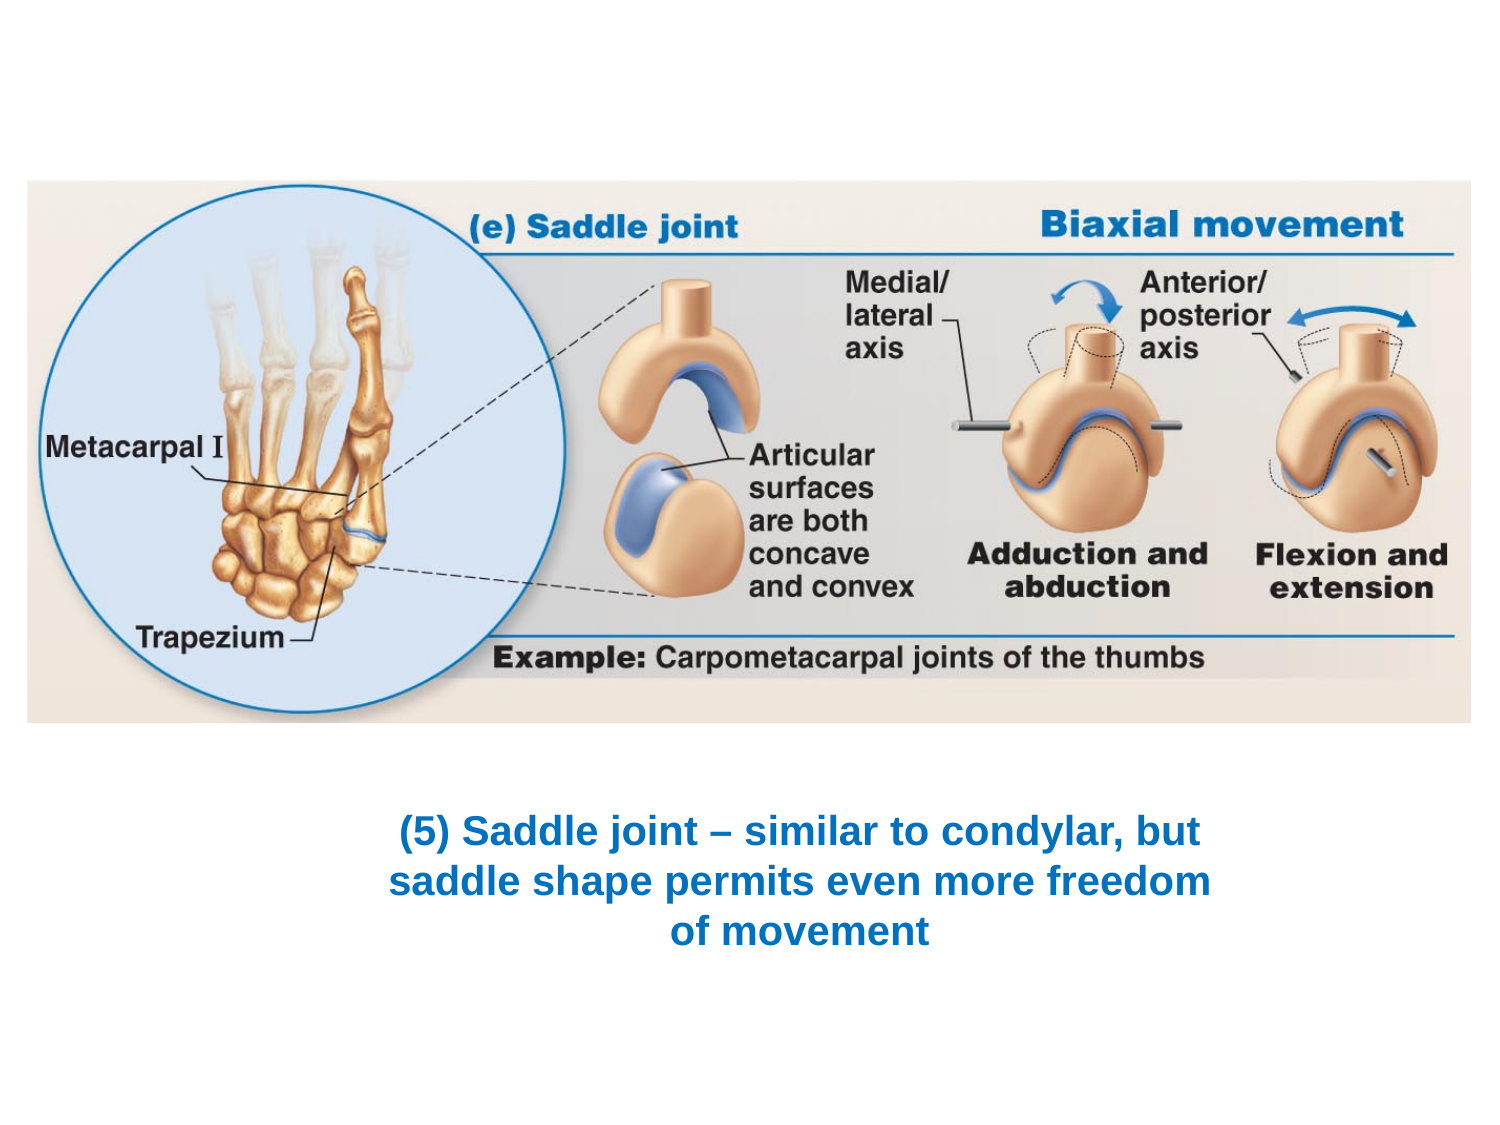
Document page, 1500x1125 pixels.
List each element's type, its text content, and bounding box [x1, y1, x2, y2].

text_box (5) Saddle joint – similar to condylar, but saddle shape permits even more freedom of movement [361, 796, 1239, 961]
picture [27, 177, 1472, 723]
